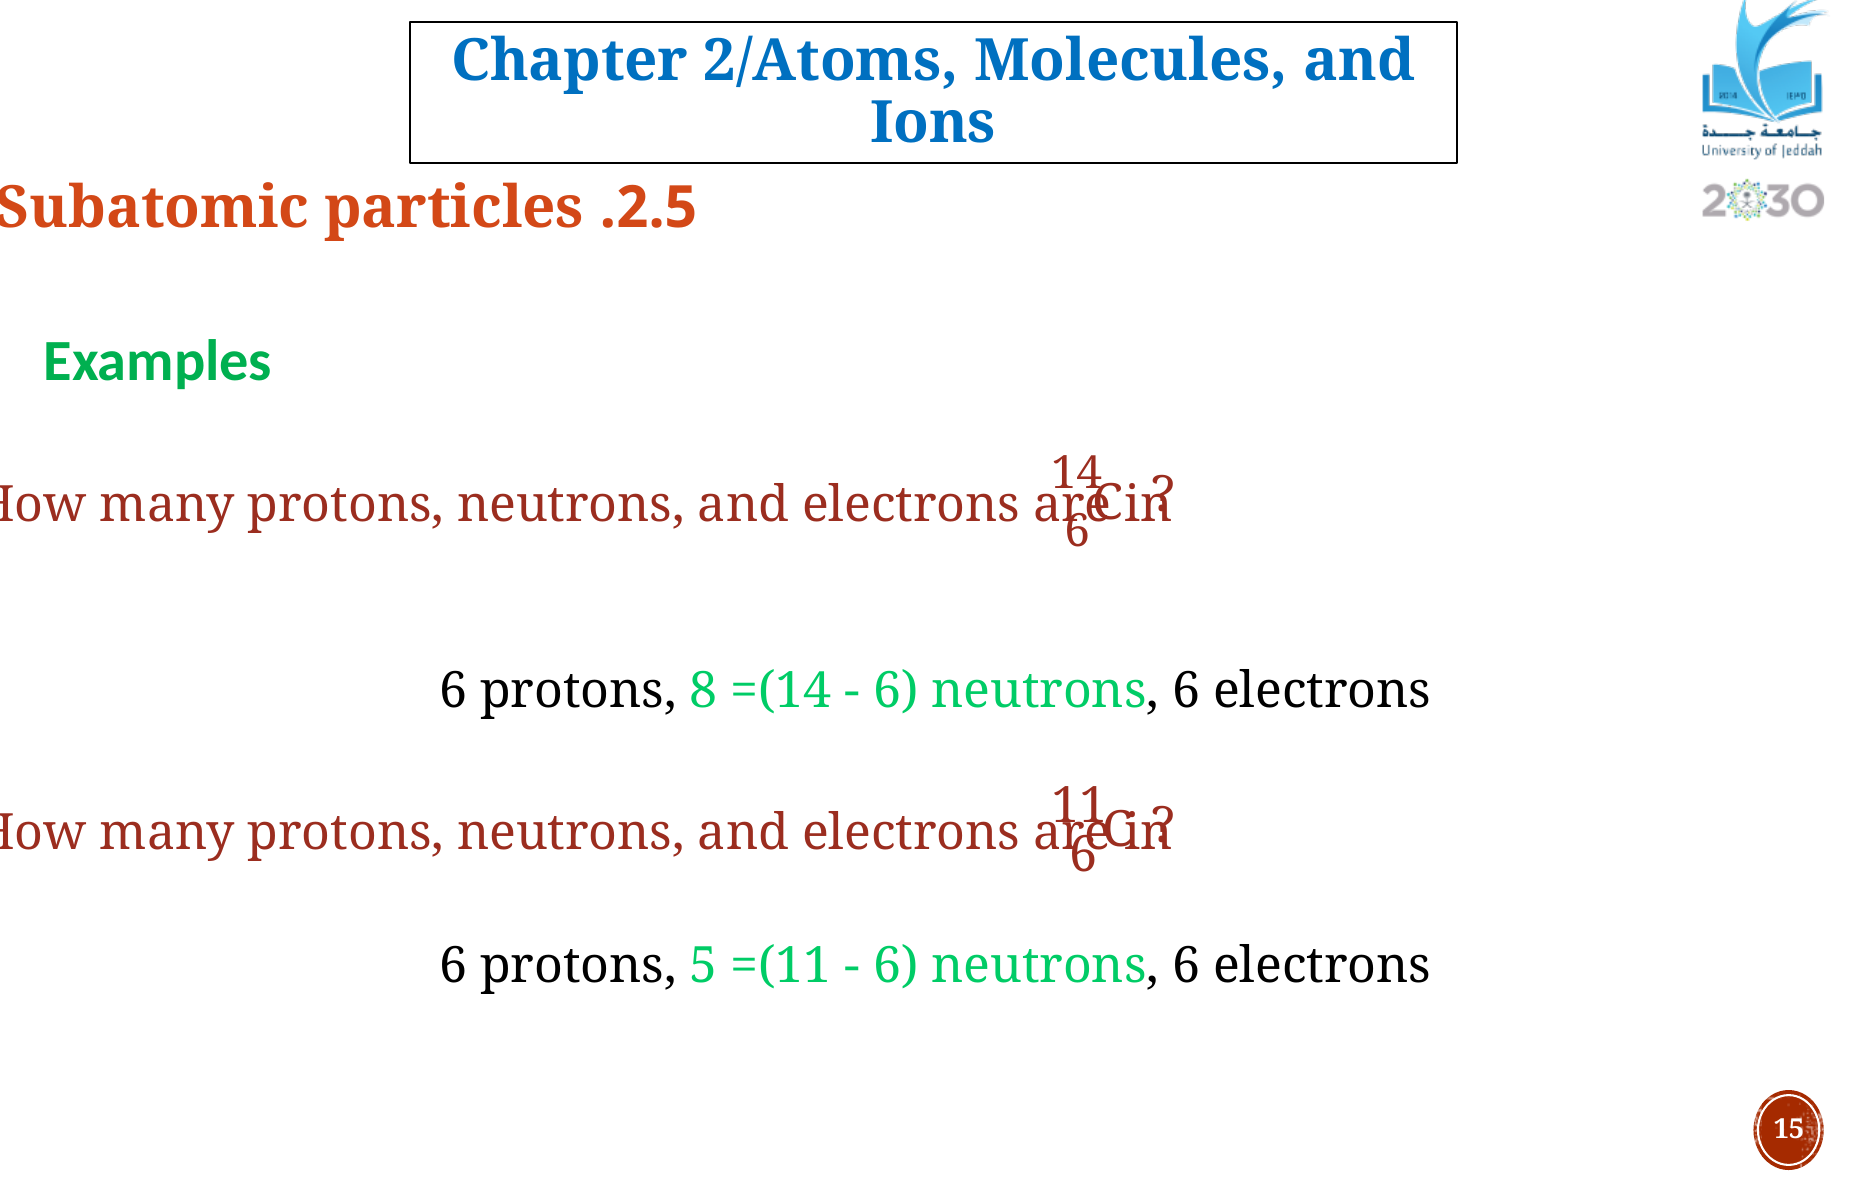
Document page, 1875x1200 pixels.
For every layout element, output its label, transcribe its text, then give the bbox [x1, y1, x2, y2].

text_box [27, 435, 1189, 564]
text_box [27, 765, 1189, 891]
text_box 6 protons, 8 =(14 - 6) neutrons, 6 electrons [424, 649, 1447, 725]
text_box 6 protons, 5 =(11 - 6) neutrons, 6 electrons [424, 924, 1447, 1000]
text_box Chapter 2/Atoms, Molecules, and Ions [409, 21, 1458, 164]
picture [1681, 0, 1846, 227]
slide_number 15 [1739, 1097, 1838, 1162]
text_box 2.5. Subatomic particles [0, 160, 713, 247]
text_box Examples [28, 314, 288, 400]
